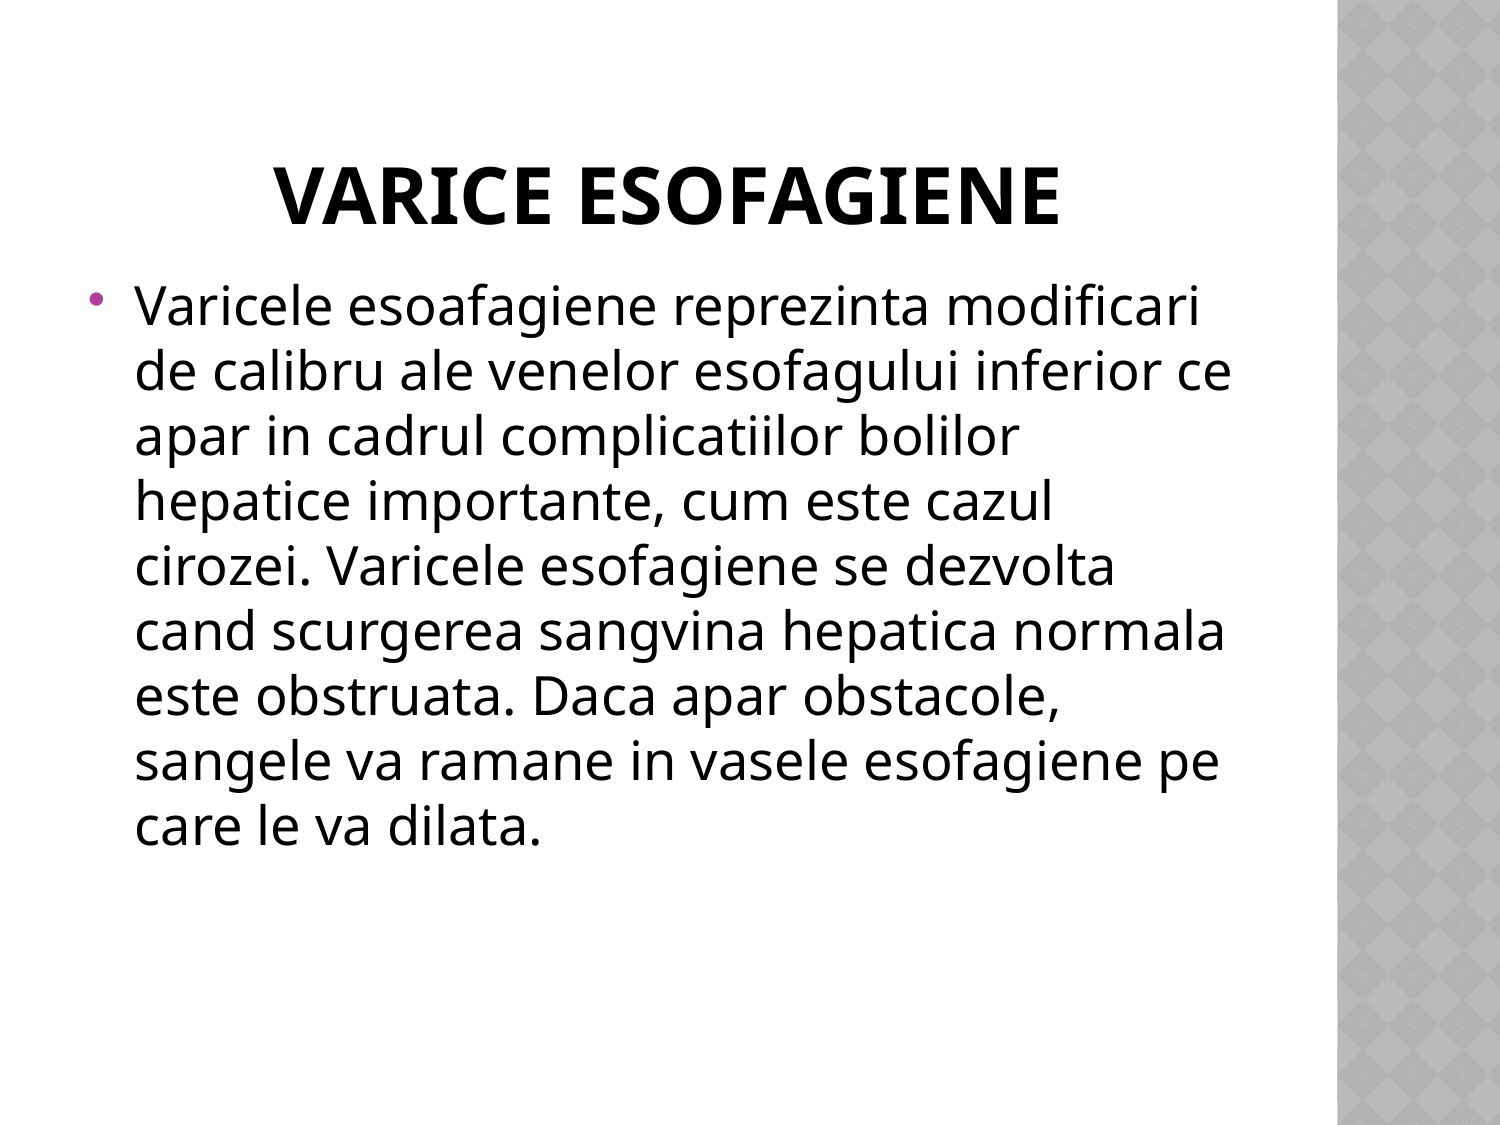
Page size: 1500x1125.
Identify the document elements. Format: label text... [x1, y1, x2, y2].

title Varice esofagiene [75, 52, 1263, 240]
list Varicele esoafagiene reprezinta modificari de calibru ale venelor esofagului inferior ce apar in cadrul complicatiilor bolilor hepatice importante, cum este cazul cirozei. Varicele esofagiene se dezvolta cand scurgerea sangvina hepatica normala este obstruata. Daca apar obstacole, sangele va ramane in vasele esofagiene pe care le va dilata. [75, 264, 1263, 1059]
